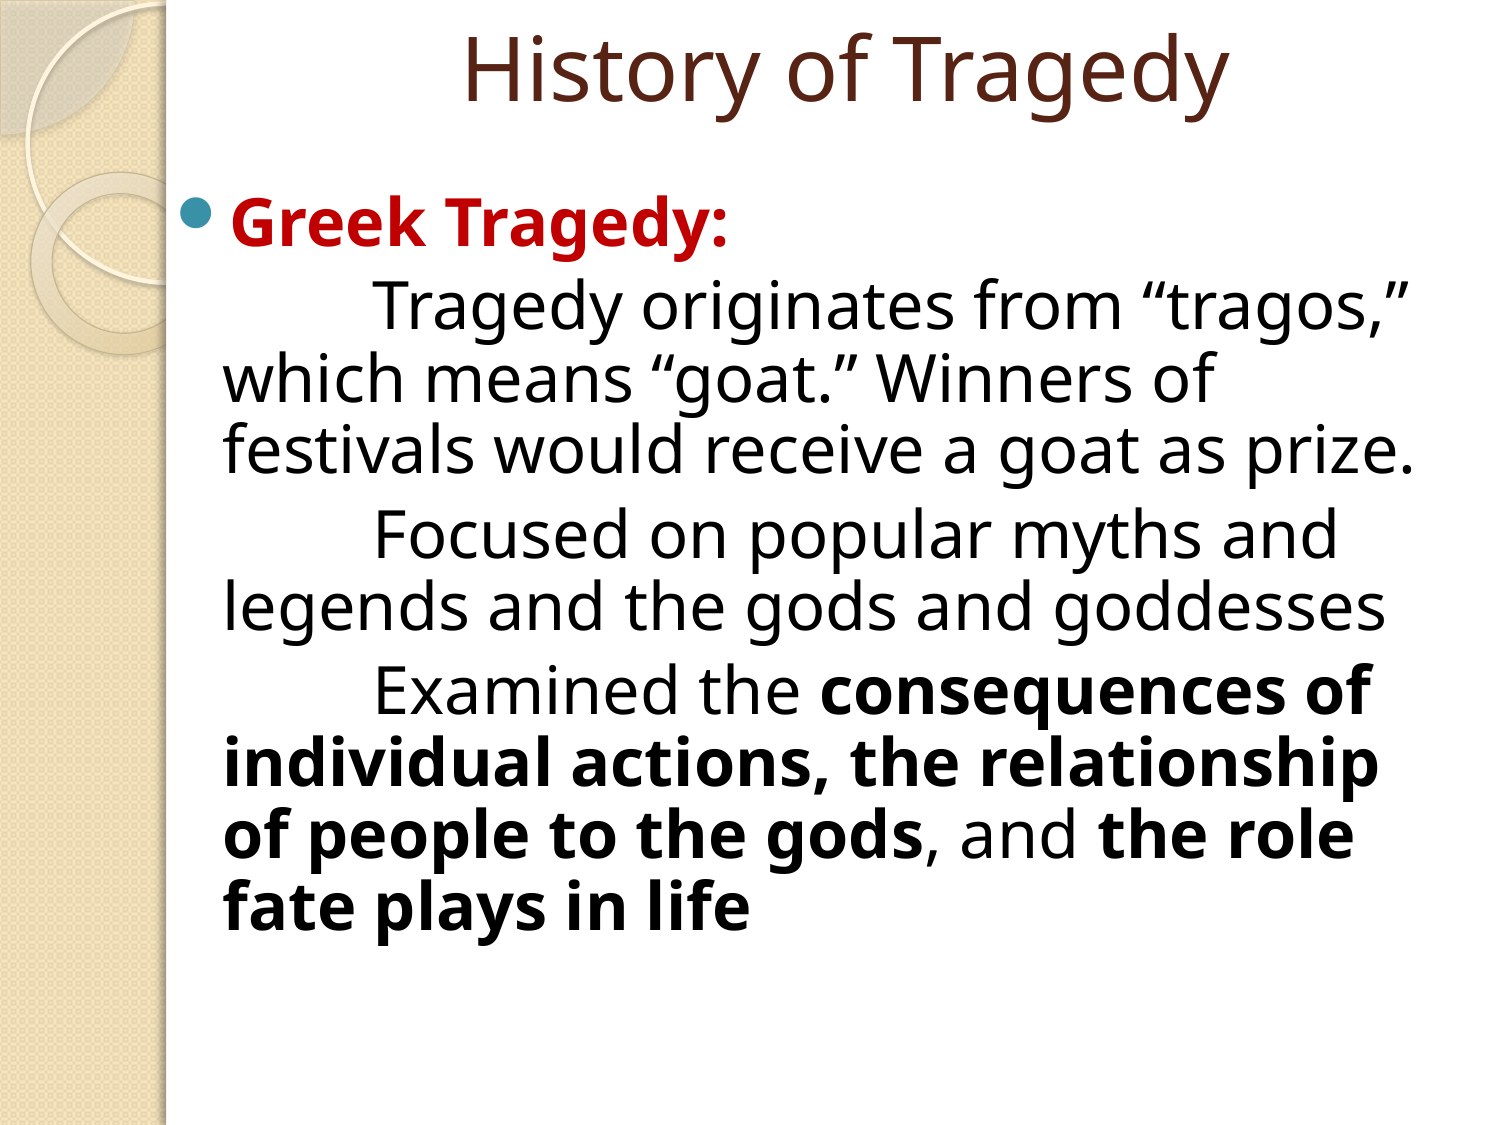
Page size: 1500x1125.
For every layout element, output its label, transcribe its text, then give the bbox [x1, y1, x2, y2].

list Greek Tragedy: Tragedy originates from “tragos,” which means “goat.” Winners of festivals would receive a goat as prize. Focused on popular myths and legends and the gods and goddesses Examined the consequences of individual actions, the relationship of people to the gods, and the role fate plays in life [147, 172, 1466, 1083]
title History of Tragedy [230, 0, 1461, 160]
